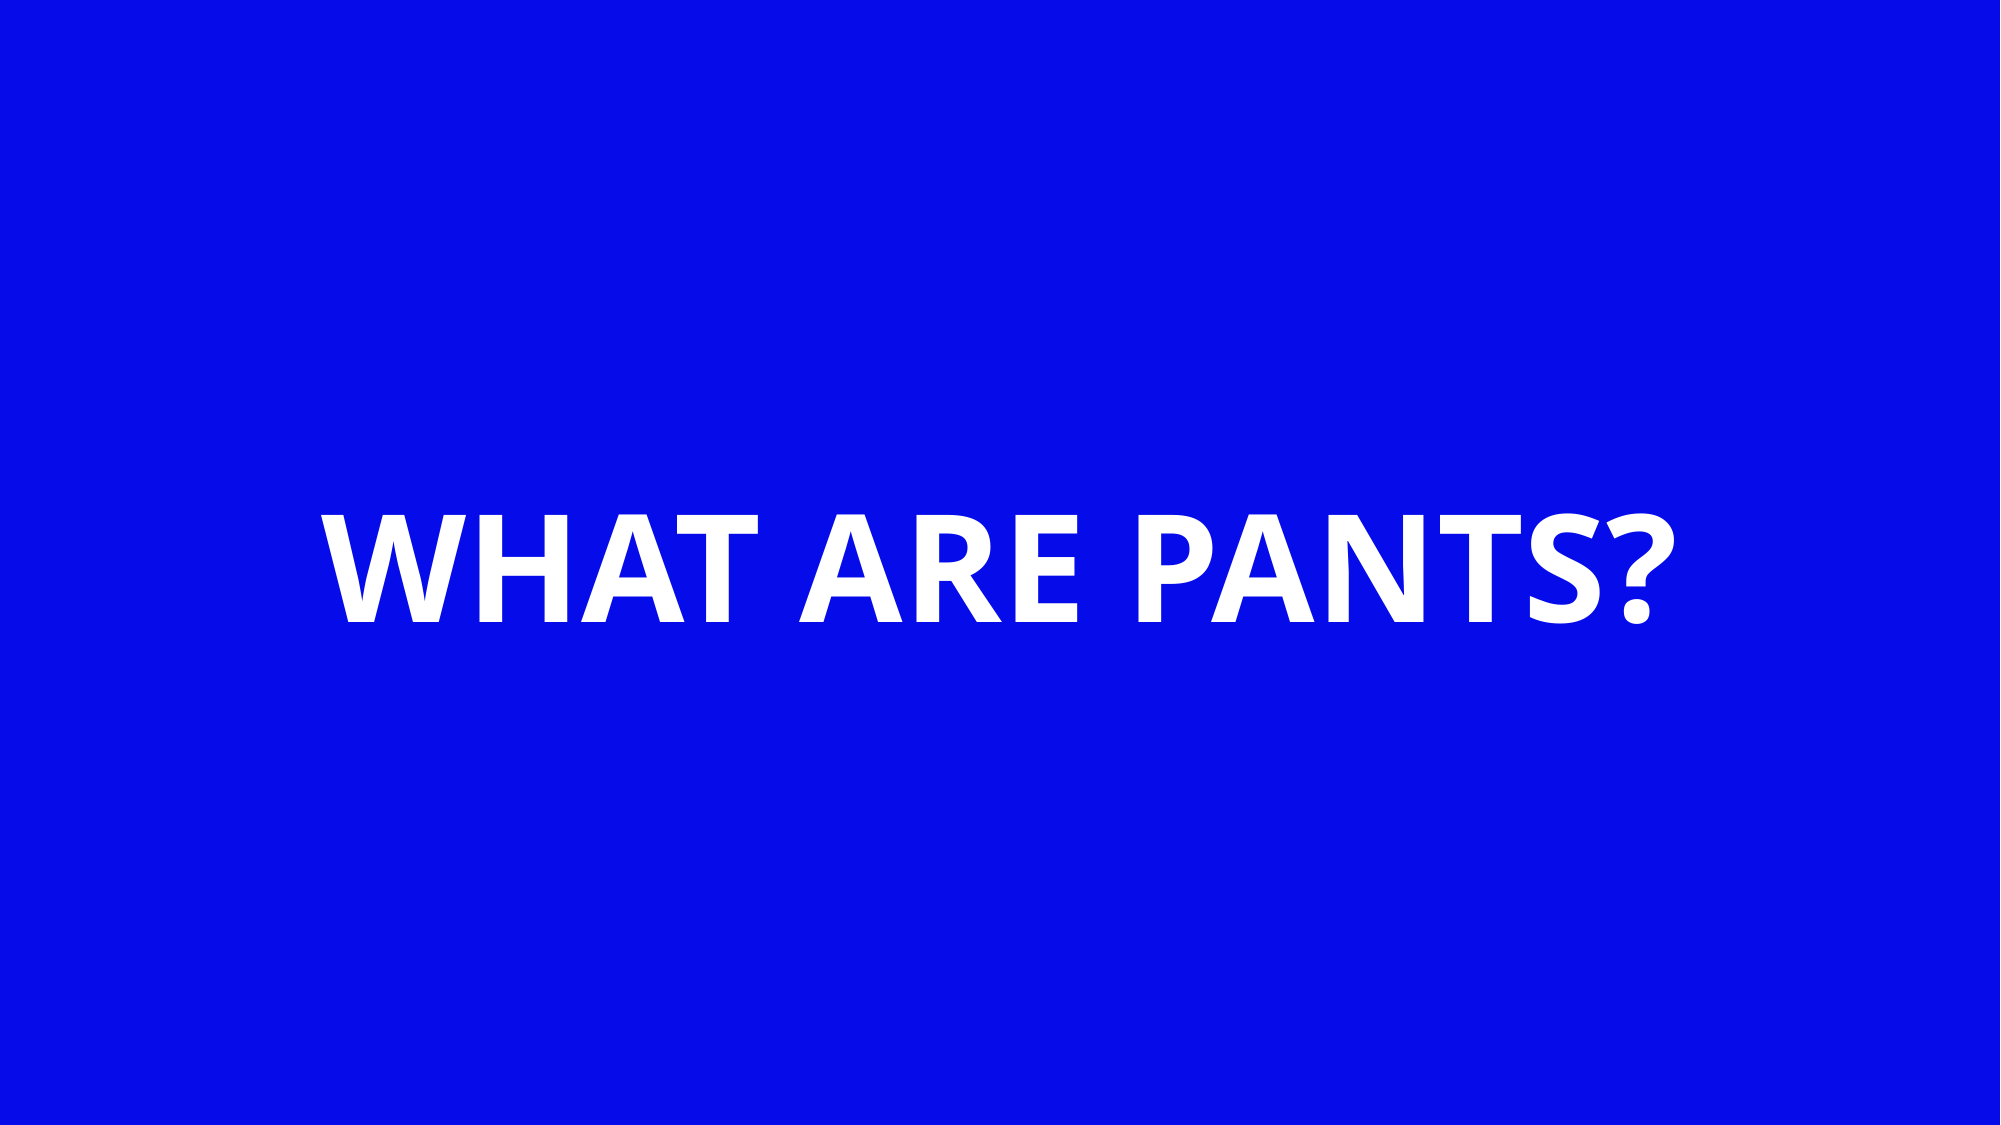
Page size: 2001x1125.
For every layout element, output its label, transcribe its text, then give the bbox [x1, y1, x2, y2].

text_box WHAT ARE PANTS? [0, 0, 2000, 1125]
